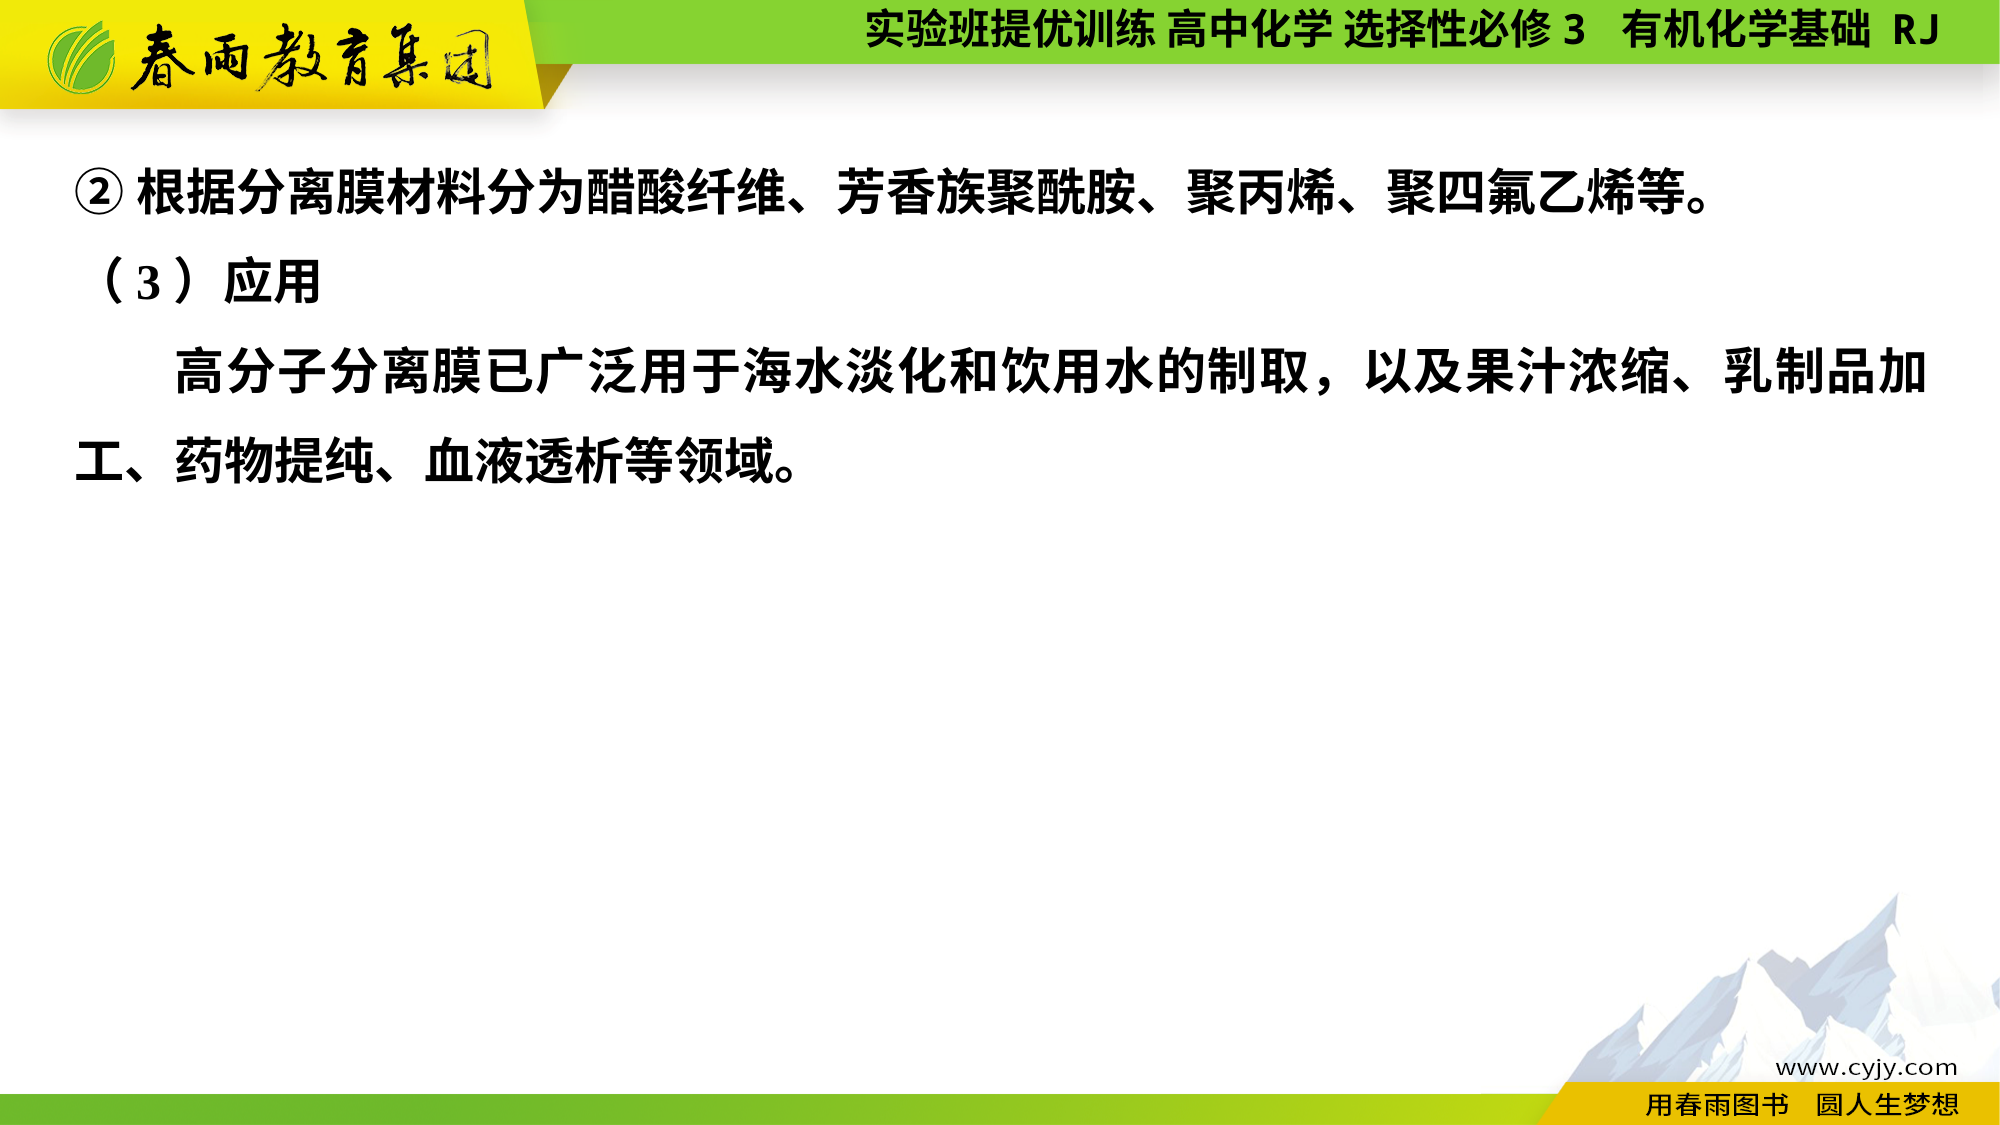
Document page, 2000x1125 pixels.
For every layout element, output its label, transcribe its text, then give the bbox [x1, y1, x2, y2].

list ②根据分离膜材料分为醋酸纤维、芳香族聚酰胺、聚丙烯、聚四氟乙烯等。 （3）应用 高分子分离膜已广泛用于海水淡化和饮用水的制取，以及果汁浓缩、乳制品加工、药物提纯、血液透析等领域。 [59, 122, 1944, 490]
picture [0, 0, 2000, 1125]
